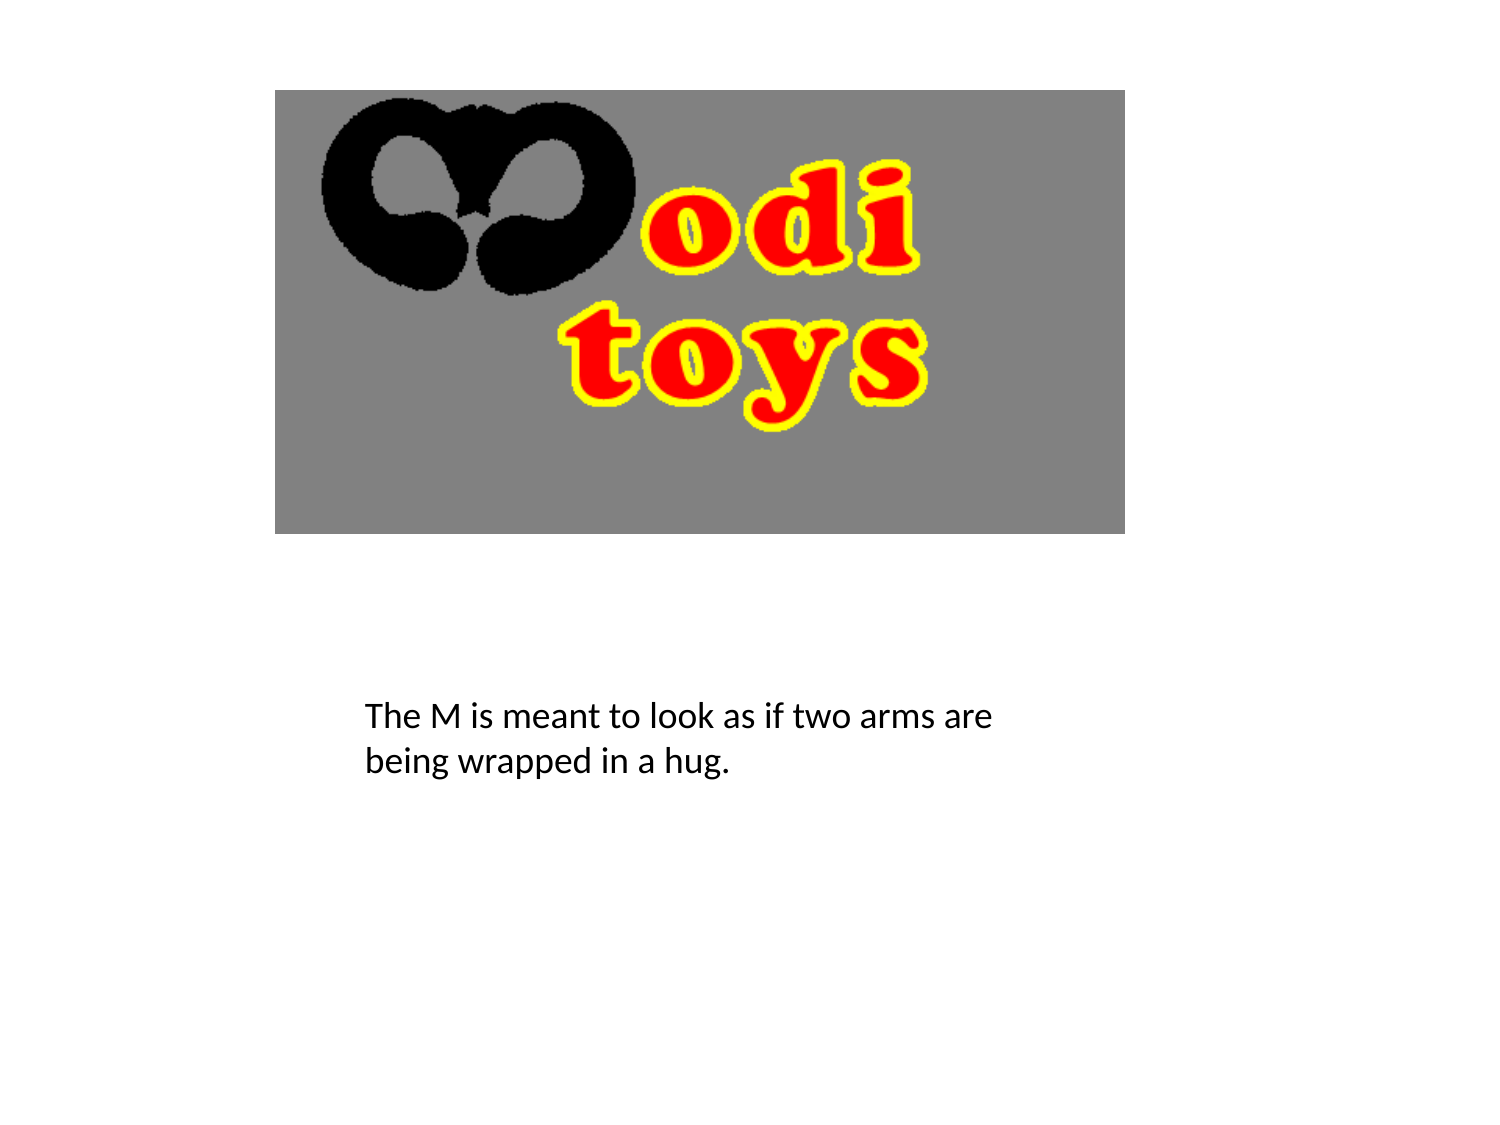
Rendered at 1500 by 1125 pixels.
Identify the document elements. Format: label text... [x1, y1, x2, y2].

text_box The M is meant to look as if two arms are being wrapped in a hug. [349, 683, 1100, 789]
picture [274, 90, 1126, 534]
